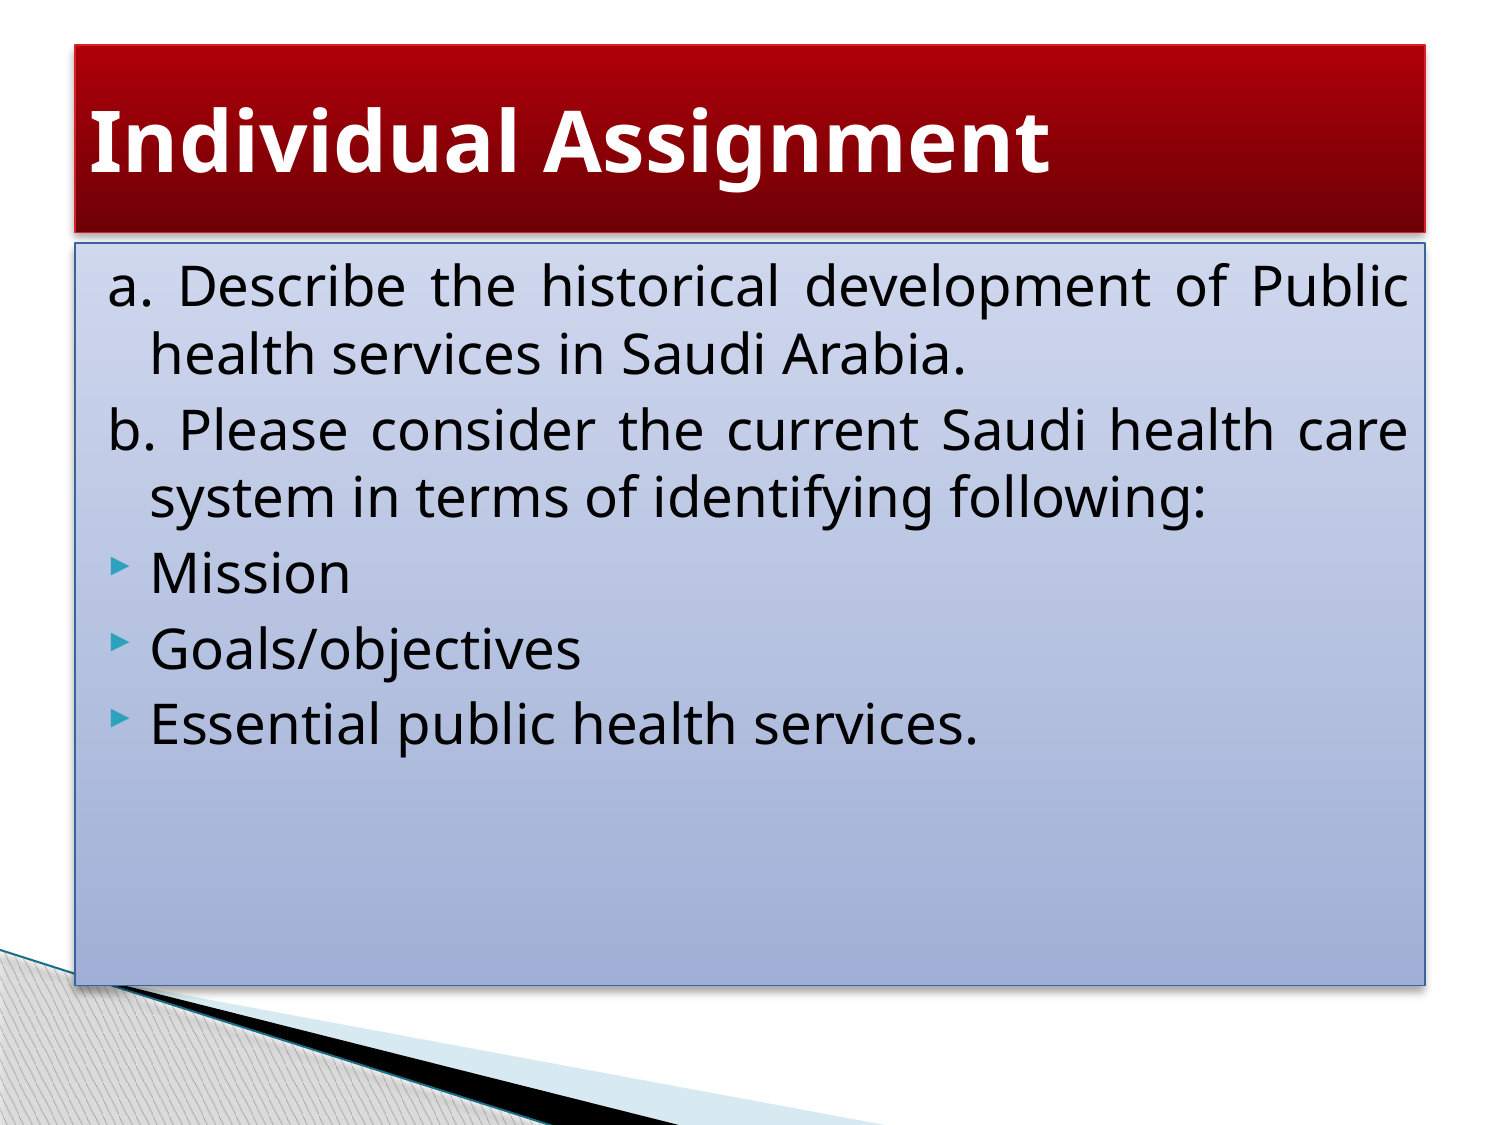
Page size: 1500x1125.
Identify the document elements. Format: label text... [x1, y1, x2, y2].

title Individual Assignment [74, 44, 1426, 233]
list a. Describe the historical development of Public health services in Saudi Arabia. b. Please consider the current Saudi health care system in terms of identifying following: Mission Goals/objectives Essential public health services. [74, 242, 1426, 986]
